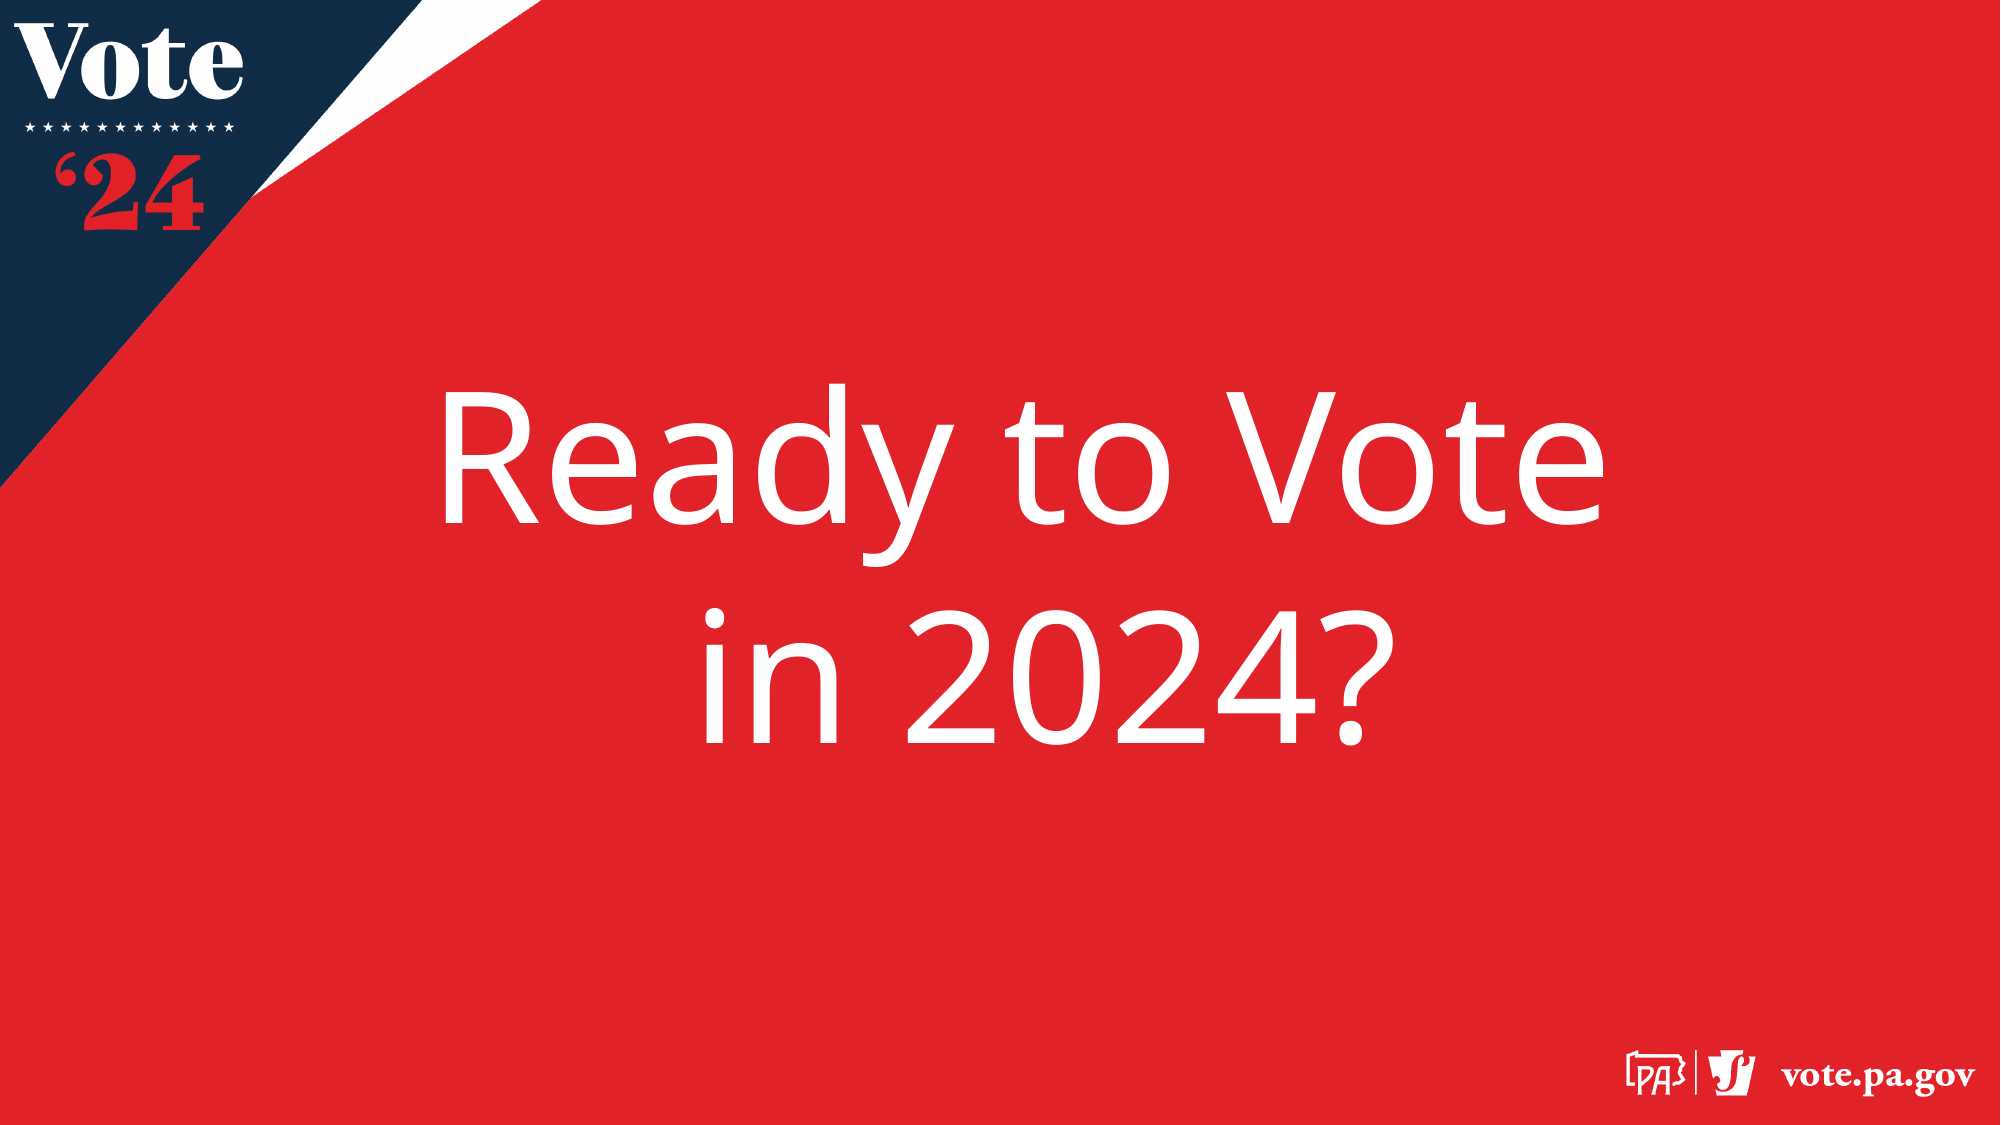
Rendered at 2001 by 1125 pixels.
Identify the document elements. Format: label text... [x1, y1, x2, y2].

picture [1541, 979, 2000, 1125]
text_box Ready to Vote in 2024? [413, 332, 1677, 788]
picture [0, 0, 602, 527]
